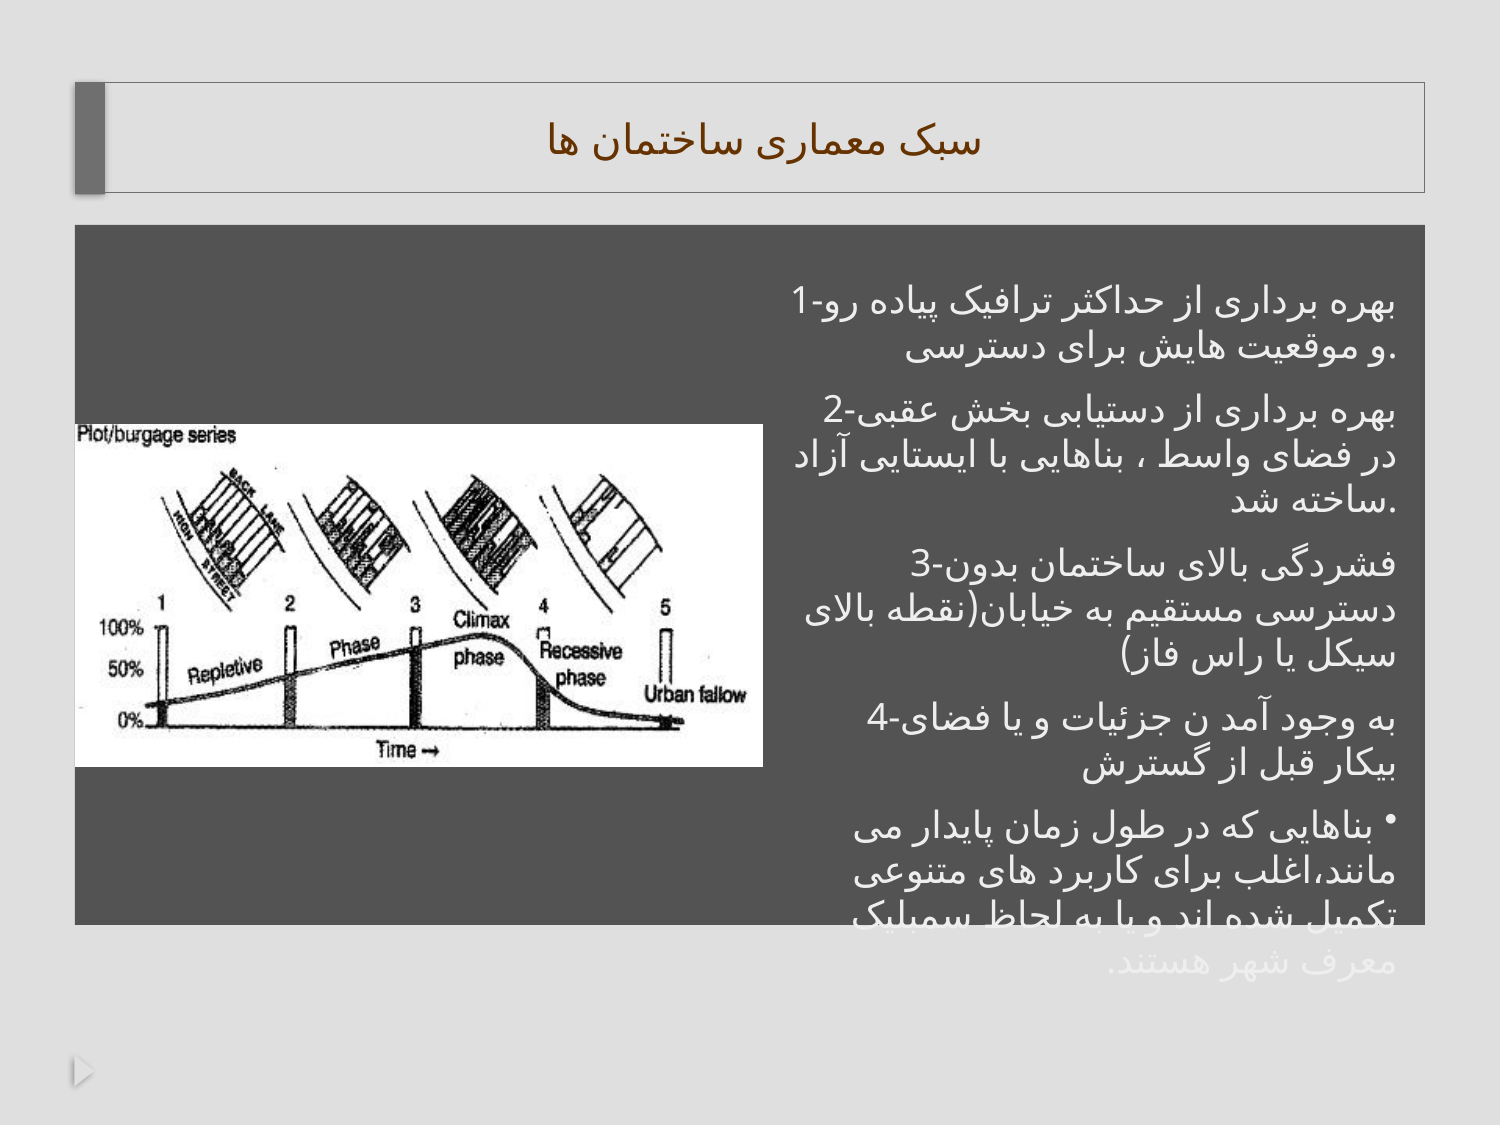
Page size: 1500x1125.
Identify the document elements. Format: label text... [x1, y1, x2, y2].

text_box 1-بهره برداری از حداکثر ترافیک پیاده رو و موقعیت هایش برای دسترسی. 2-بهره برداری از دستیابی بخش عقبی در فضای واسط ، بناهایی با ایستایی آزاد ساخته شد. 3-فشردگی بالای ساختمان بدون دسترسی مستقیم به خیابان(نقطه بالای سیکل یا راس فاز) 4-به وجود آمد ن جزئیات و یا فضای بیکار قبل از گسترش بناهایی که در طول زمان پایدار می مانند،اغلب برای کاربرد های متنوعی تکمیل شده اند و یا به لحاظ سمبلیک معرف شهر هستند. [774, 268, 1413, 989]
title سبک معماری ساختمان ها [75, 82, 1425, 193]
picture [74, 424, 763, 767]
text_box [73, 223, 1427, 927]
